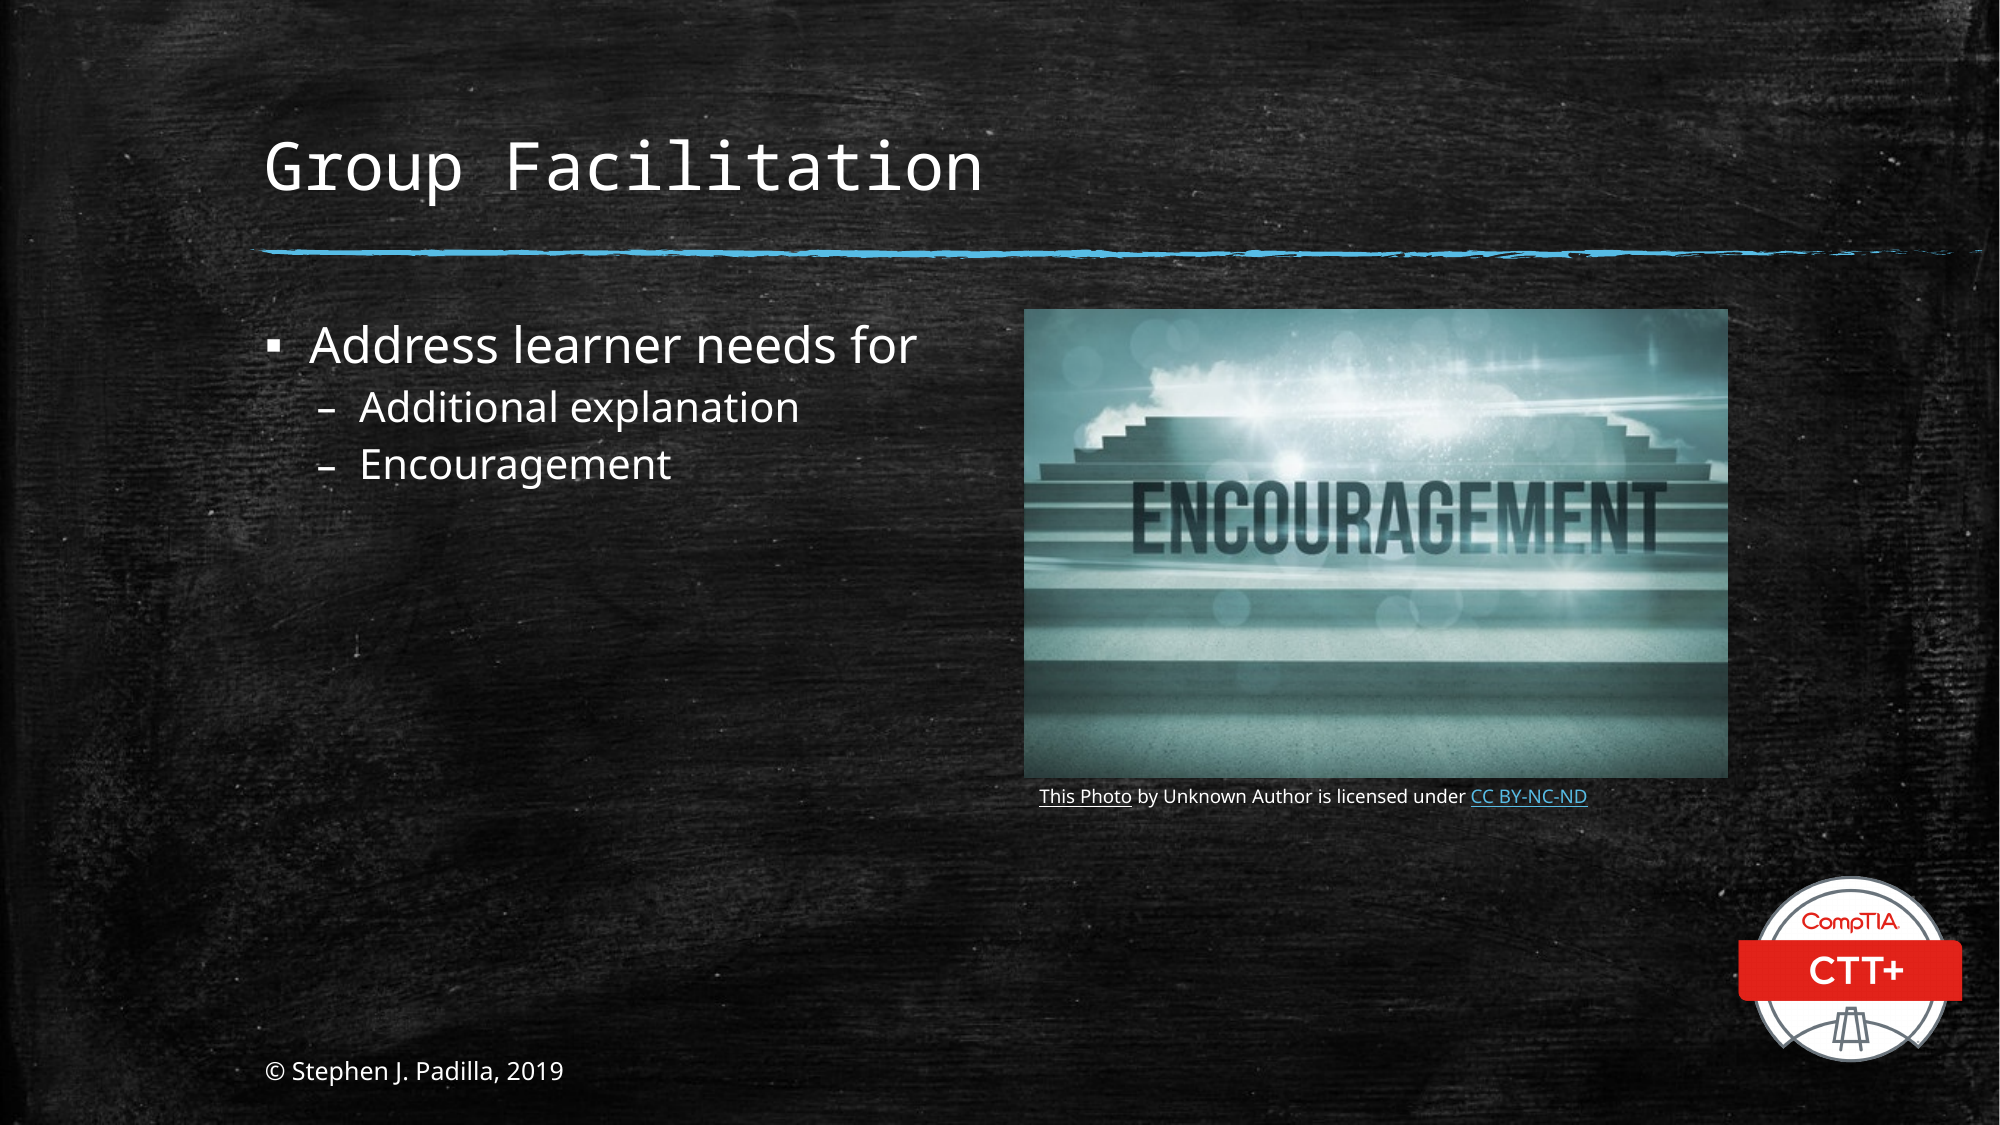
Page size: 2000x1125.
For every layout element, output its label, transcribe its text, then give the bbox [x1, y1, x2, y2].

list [1024, 309, 1728, 778]
footer © Stephen J. Padilla, 2019 [249, 1050, 1288, 1096]
title Group Facilitation [249, 45, 1750, 213]
text_box This Photo by Unknown Author is licensed under CC BY-NC-ND [1024, 778, 1728, 819]
picture [1699, 824, 2000, 1125]
list Address learner needs for Additional explanation Encouragement [249, 312, 975, 1013]
